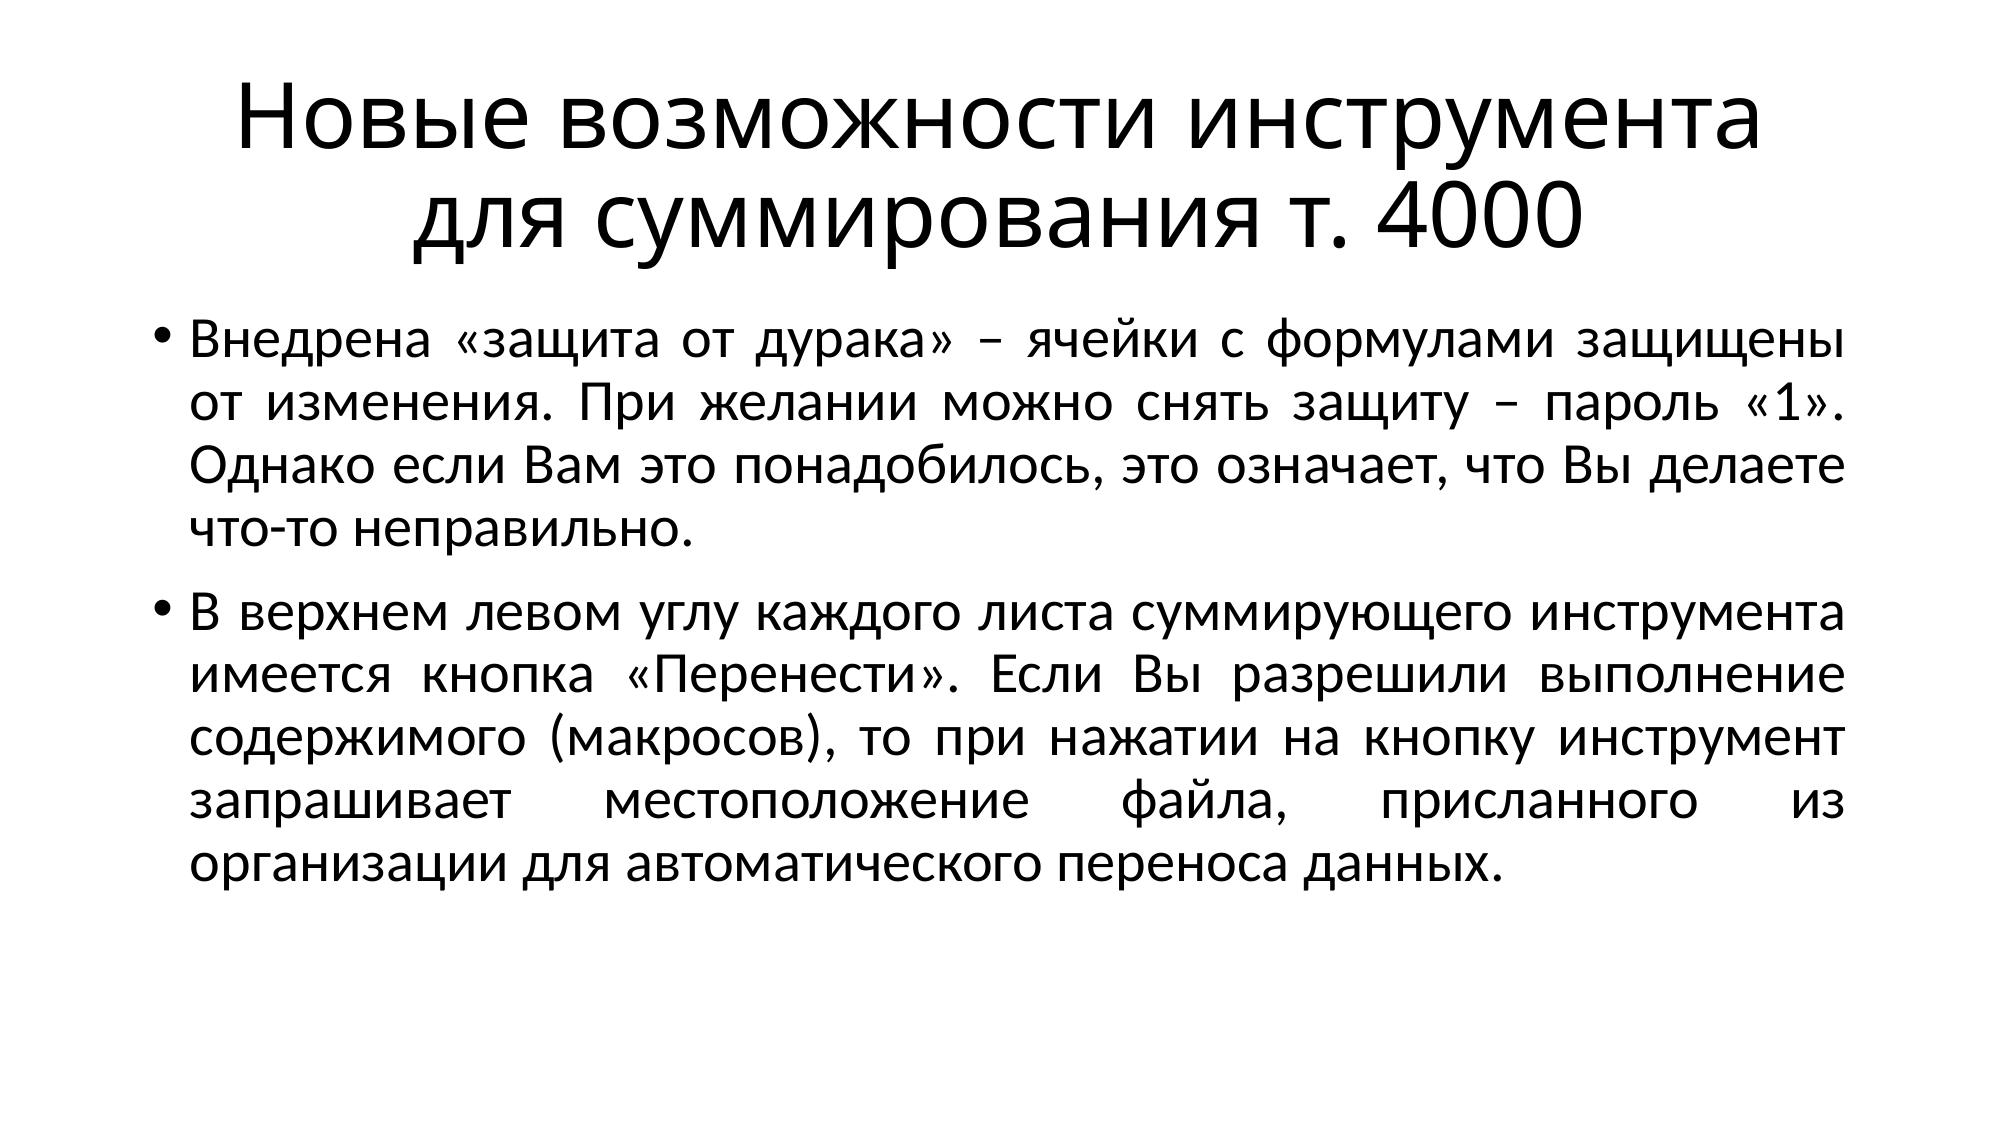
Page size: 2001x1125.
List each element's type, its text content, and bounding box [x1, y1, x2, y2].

list Внедрена «защита от дурака» – ячейки с формулами защищены от изменения. При желании можно снять защиту – пароль «1». Однако если Вам это понадобилось, это означает, что Вы делаете что-то неправильно. В верхнем левом углу каждого листа суммирующего инструмента имеется кнопка «Перенести». Если Вы разрешили выполнение содержимого (макросов), то при нажатии на кнопку инструмент запрашивает местоположение файла, присланного из организации для автоматического переноса данных. [137, 299, 1863, 1014]
title Новые возможности инструмента для суммирования т. 4000 [137, 59, 1863, 278]
